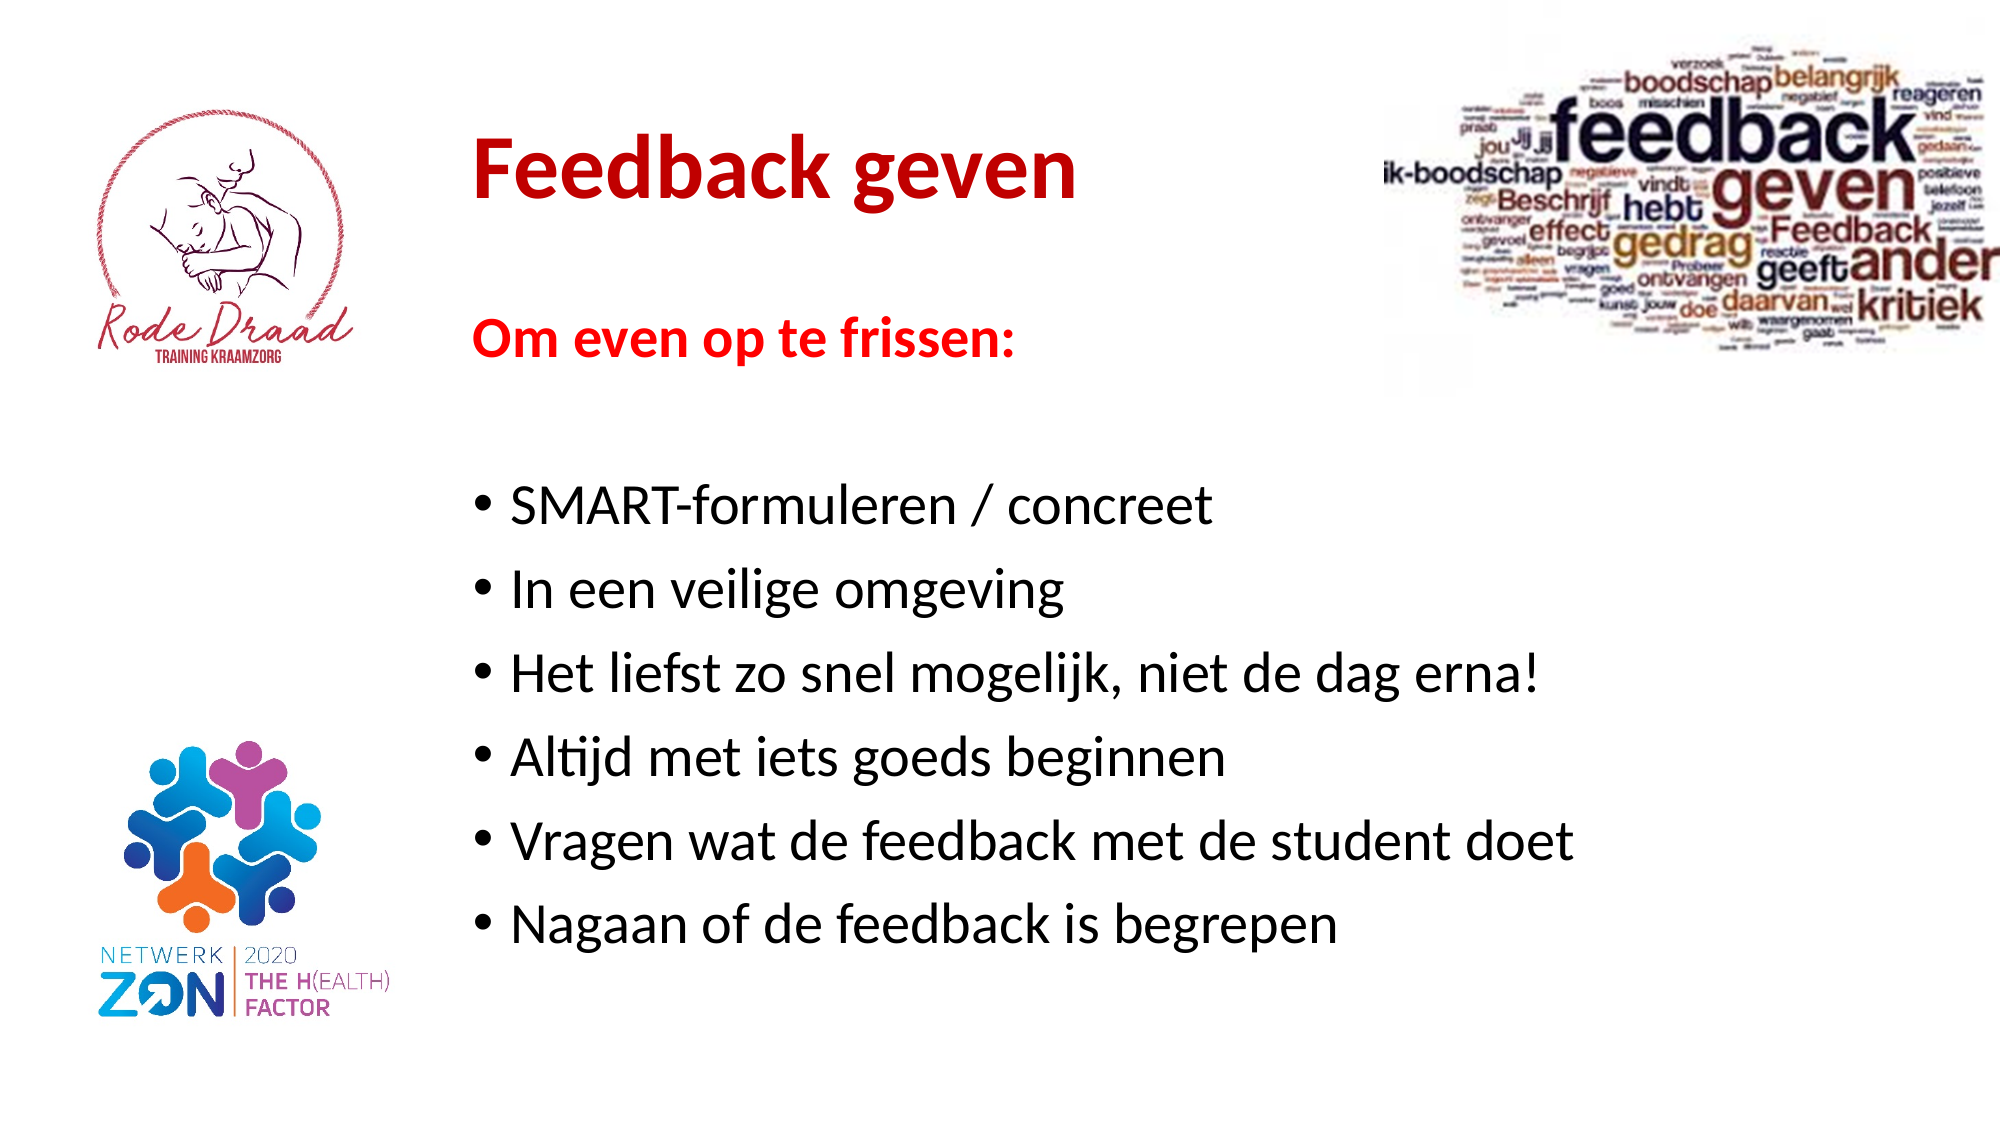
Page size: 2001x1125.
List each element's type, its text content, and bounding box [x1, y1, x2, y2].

title Feedback geven [457, 59, 1384, 278]
picture [1384, 0, 2000, 398]
list Om even op te frissen: SMART-formuleren / concreet In een veilige omgeving Het liefst zo snel mogelijk, niet de dag erna! Altijd met iets goeds beginnen Vragen wat de feedback met de student doet Nagaan of de feedback is begrepen [457, 299, 1863, 1014]
picture [44, 697, 414, 1067]
picture [0, 75, 458, 415]
